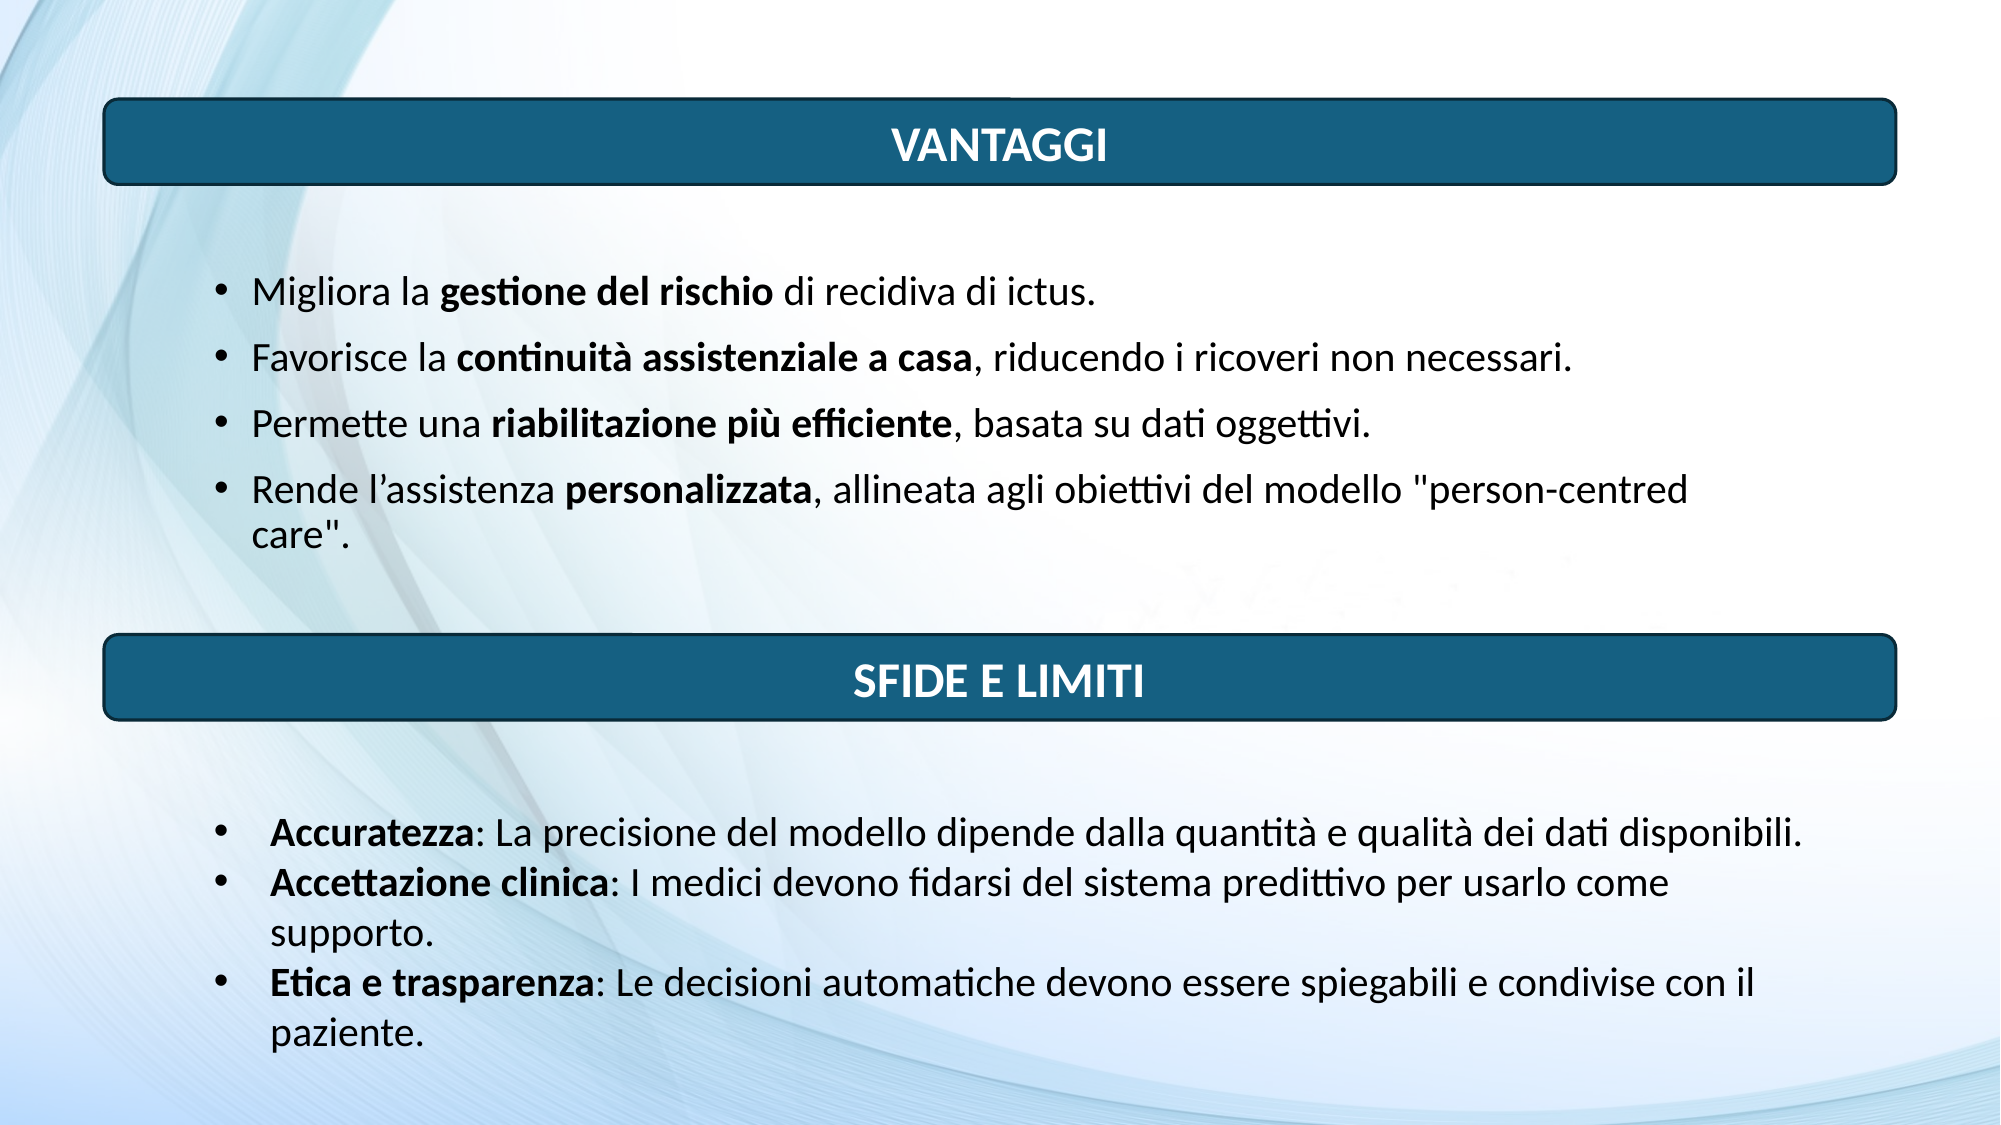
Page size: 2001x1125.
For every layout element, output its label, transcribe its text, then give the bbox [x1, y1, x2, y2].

list Migliora la gestione del rischio di recidiva di ictus. Favorisce la continuità assistenziale a casa, riducendo i ricoveri non necessari. Permette una riabilitazione più efficiente, basata su dati oggettivi. Rende l’assistenza personalizzata, allineata agli obiettivi del modello "person-centred care". [199, 261, 1793, 603]
text_box Accuratezza: La precisione del modello dipende dalla quantità e qualità dei dati disponibili. Accettazione clinica: I medici devono fidarsi del sistema predittivo per usarlo come supporto. Etica e trasparenza: Le decisioni automatiche devono essere spiegabili e condivise con il paziente. [199, 797, 1840, 1063]
text_box SFIDE E LIMITI [102, 632, 1898, 722]
text_box VANTAGGI [102, 97, 1898, 186]
